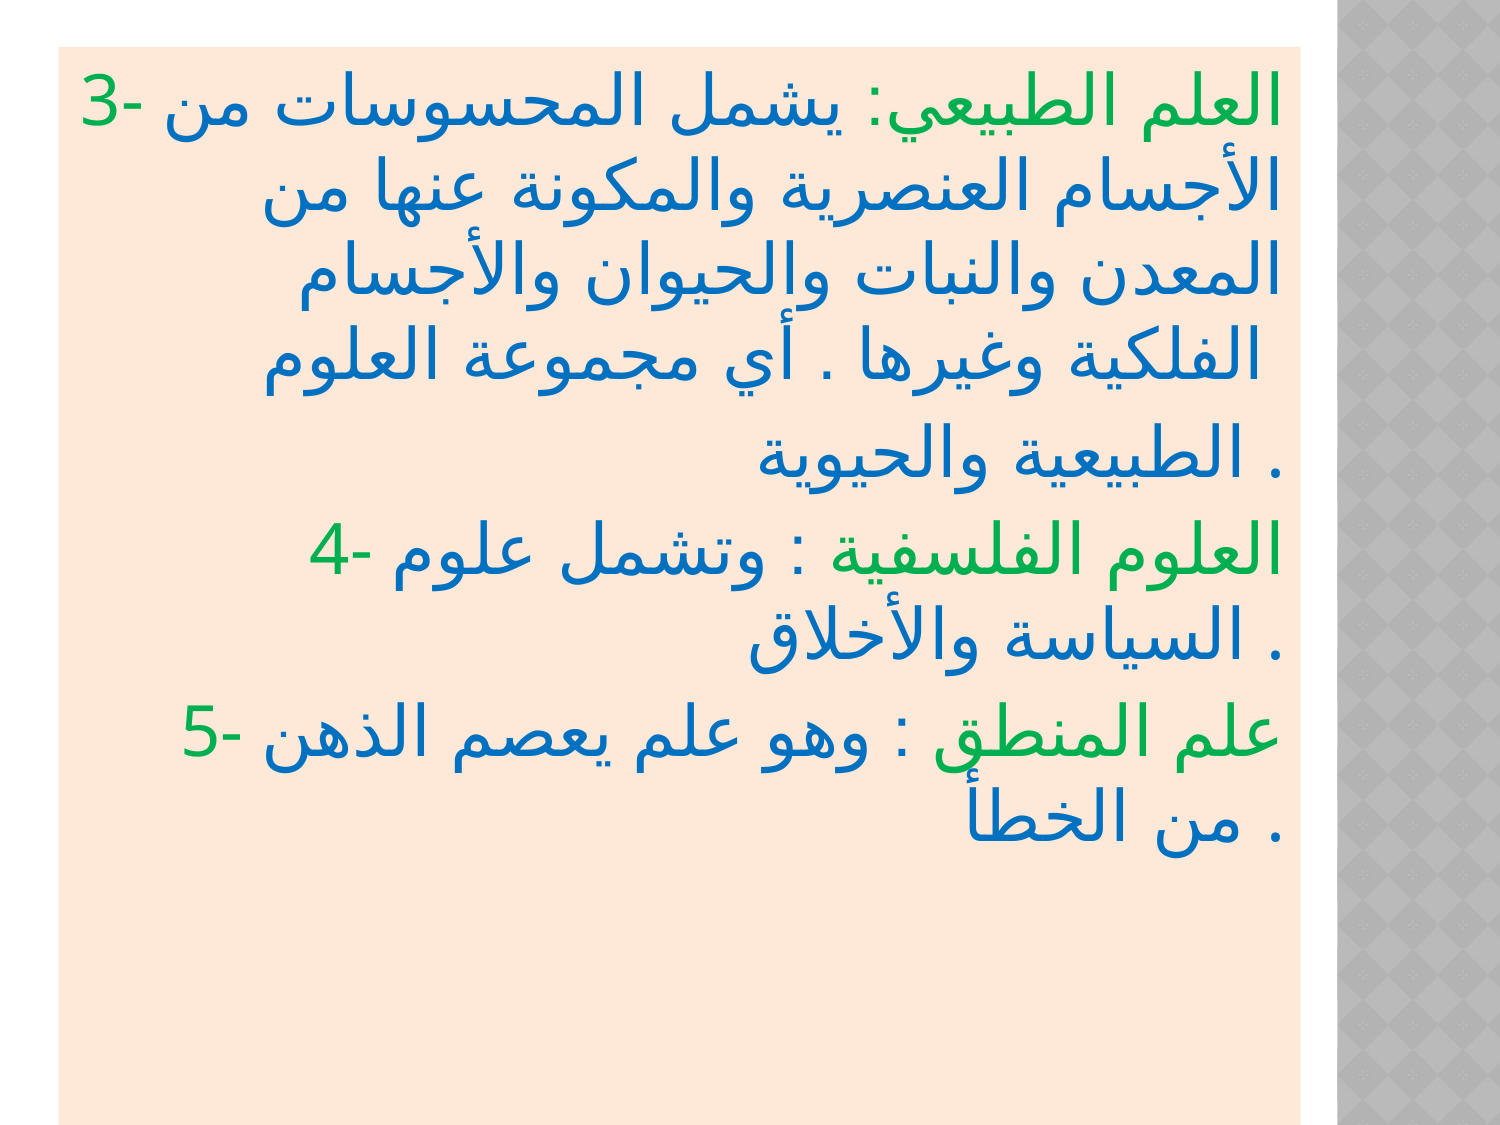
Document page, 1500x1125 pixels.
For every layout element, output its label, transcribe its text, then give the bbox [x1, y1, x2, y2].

list 3- العلم الطبيعي: يشمل المحسوسات من الأجسام العنصرية والمكونة عنها من المعدن والنبات والحيوان والأجسام الفلكية وغيرها . أي مجموعة العلوم الطبيعية والحيوية . 4- العلوم الفلسفية : وتشمل علوم السياسة والأخلاق . 5- علم المنطق : وهو علم يعصم الذهن من الخطأ . [58, 46, 1301, 1125]
